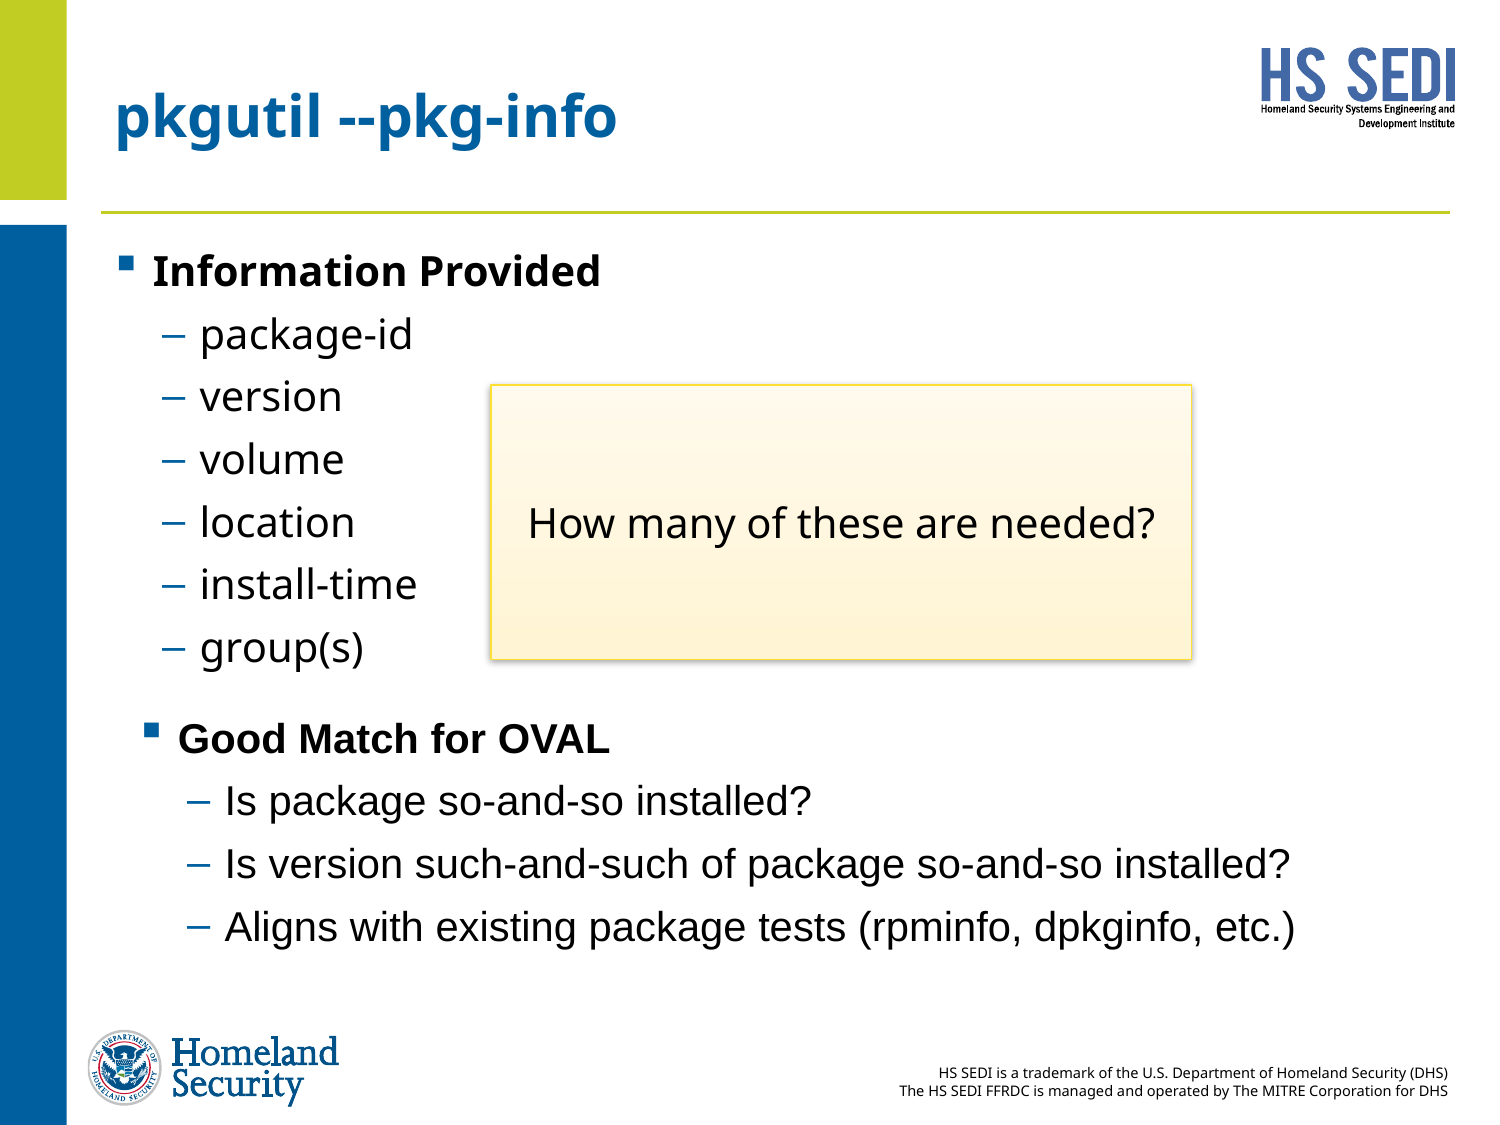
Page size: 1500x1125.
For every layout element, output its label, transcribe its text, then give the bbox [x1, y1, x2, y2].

title pkgutil --pkg-info [99, 45, 1248, 188]
list Information Provided package-id version volume location install-time group(s) [99, 237, 1450, 684]
text_box Good Match for OVAL Is package so-and-so installed? Is version such-and-such of package so-and-so installed? Aligns with existing package tests (rpminfo, dpkginfo, etc.) [124, 703, 1475, 971]
text_box How many of these are needed? [490, 384, 1192, 660]
